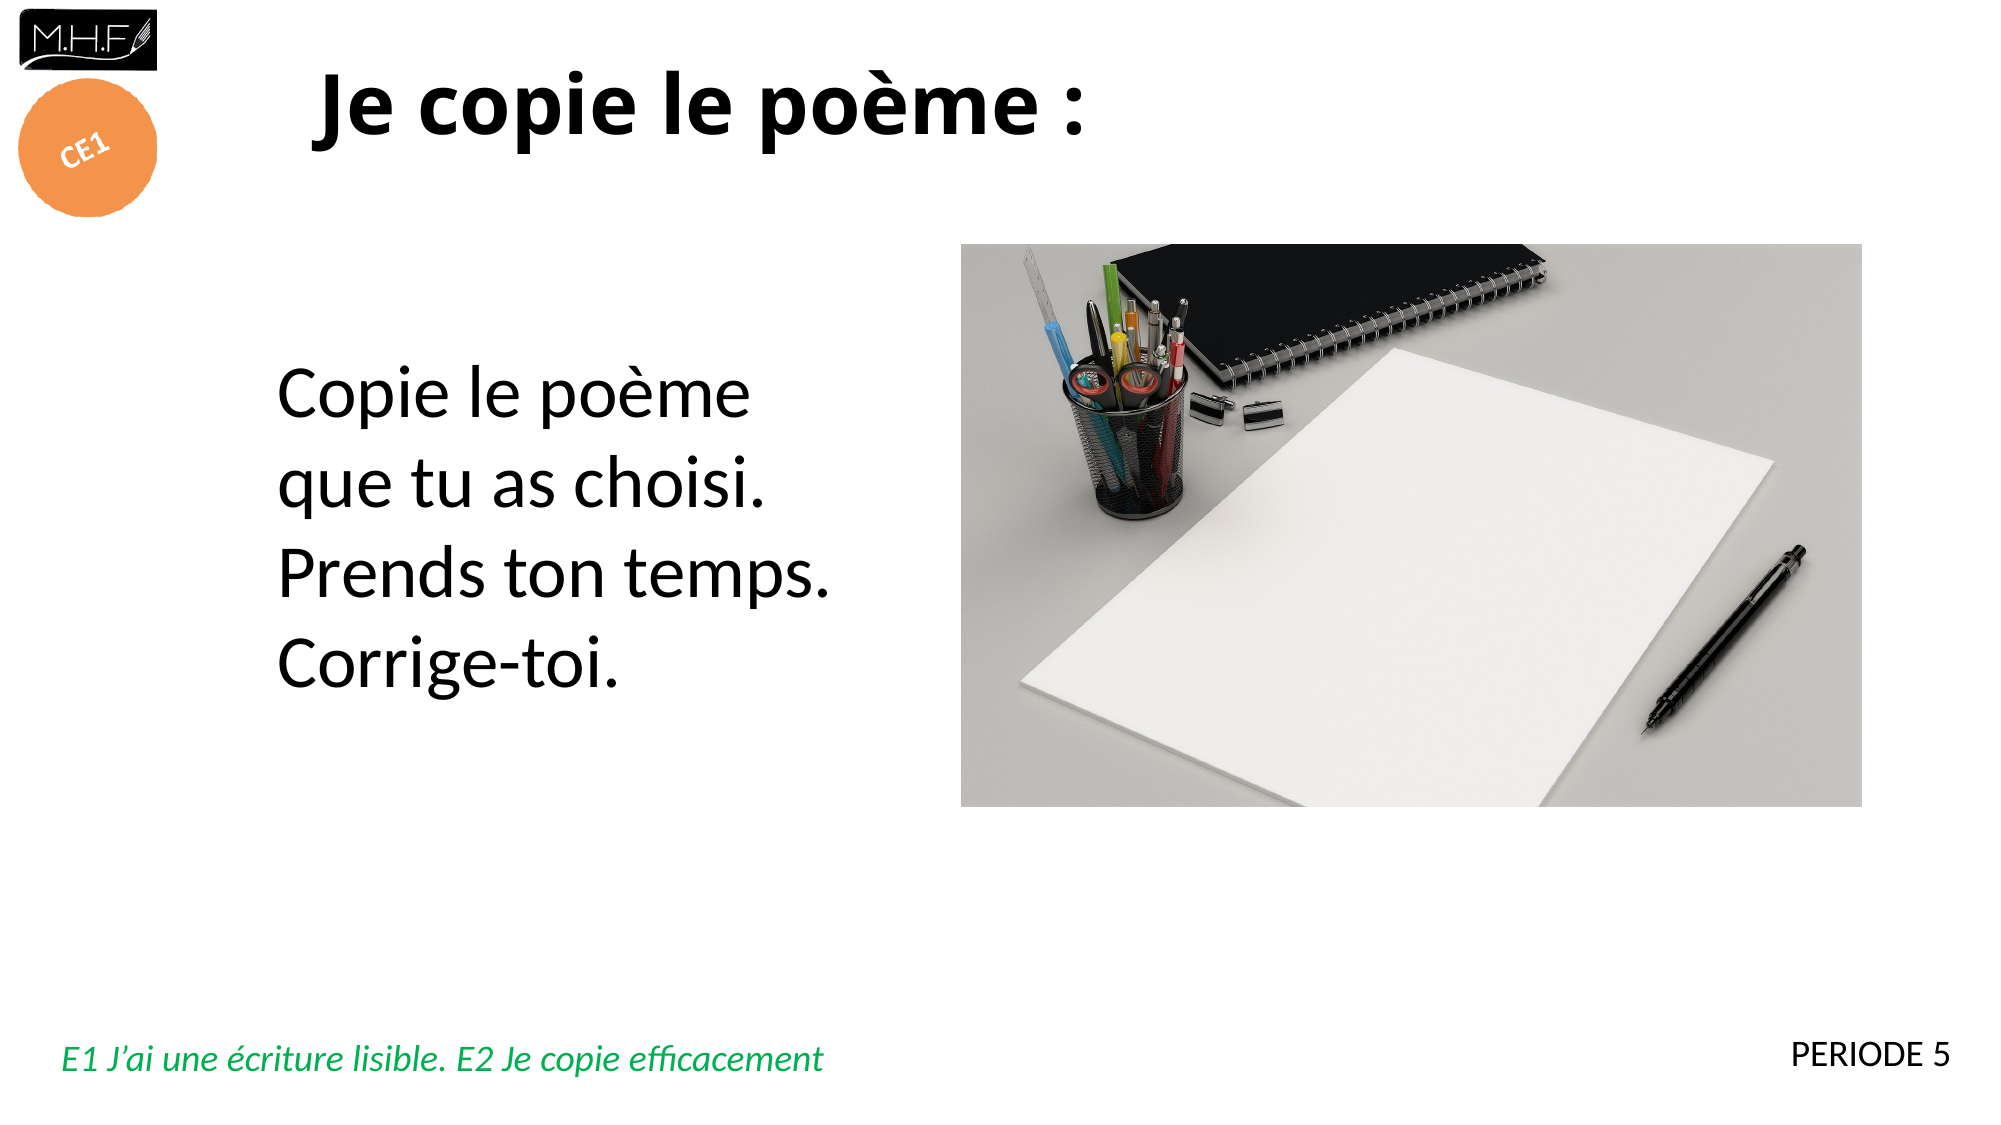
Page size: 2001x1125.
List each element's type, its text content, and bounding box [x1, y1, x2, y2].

picture [18, 78, 157, 218]
picture [16, 7, 157, 74]
text_box Copie le poème que tu as choisi. Prends ton temps. Corrige-toi. [262, 334, 889, 845]
text_box Je copie le poème : [303, 7, 1549, 208]
text_box E1 J’ai une écriture lisible. E2 Je copie efficacement [46, 1026, 985, 1125]
picture [961, 244, 1862, 807]
text_box PERIODE 5 [1362, 1021, 1967, 1082]
